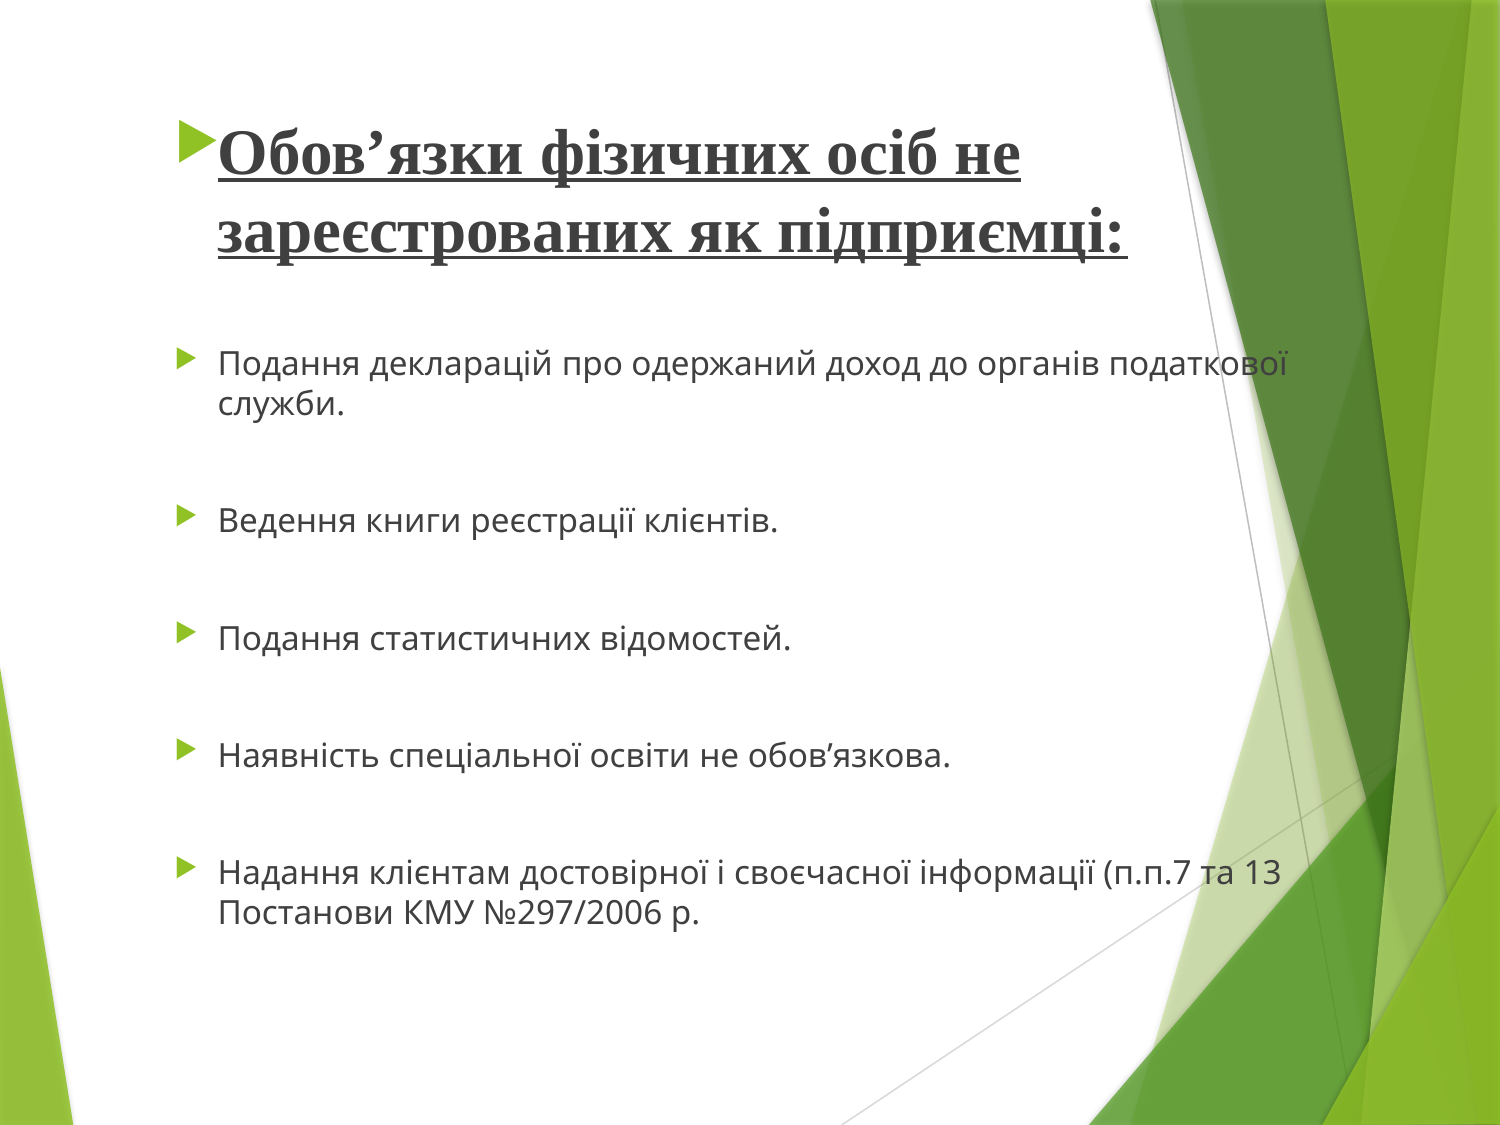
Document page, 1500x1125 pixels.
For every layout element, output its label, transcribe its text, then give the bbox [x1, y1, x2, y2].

list Обов’язки фізичних осіб не зареєстрованих як підприємці: Подання декларацій про одержаний доход до органів податкової служби. Ведення книги реєстрації клієнтів. Подання статистичних відомостей. Наявність спеціальної освіти не обов’язкова. Надання клієнтам достовірної і своєчасної інформації (п.п.7 та 13 Постанови КМУ №297/2006 р. [159, 101, 1388, 939]
